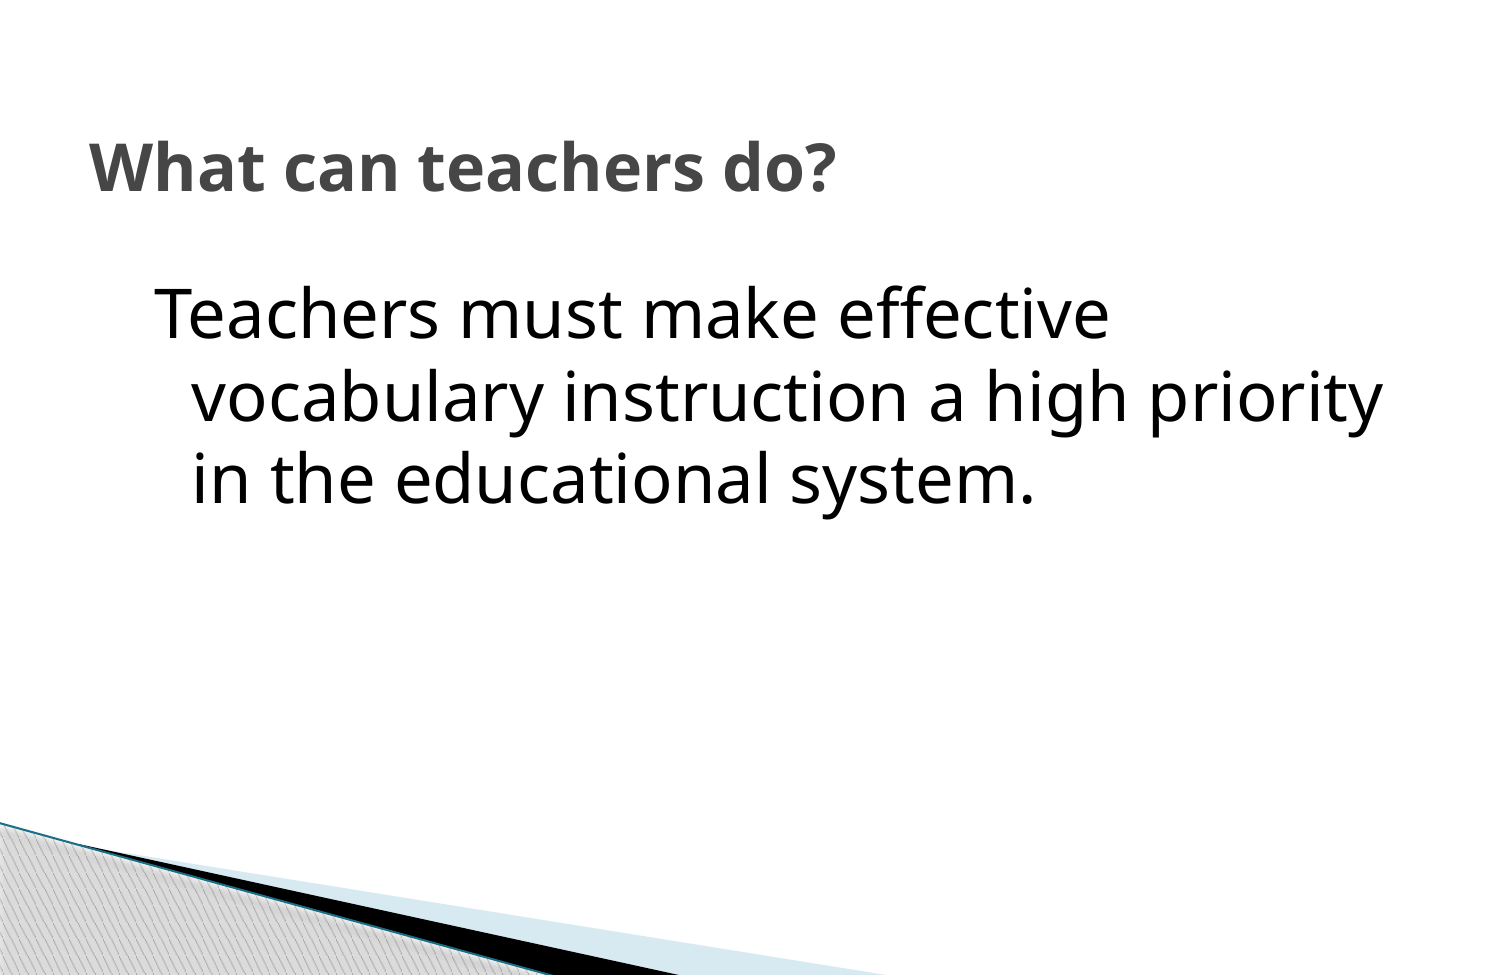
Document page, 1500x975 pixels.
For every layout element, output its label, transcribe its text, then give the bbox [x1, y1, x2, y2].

title What can teachers do? [75, 0, 1425, 213]
list Teachers must make effective vocabulary instruction a high priority in the educational system. [74, 262, 1426, 855]
